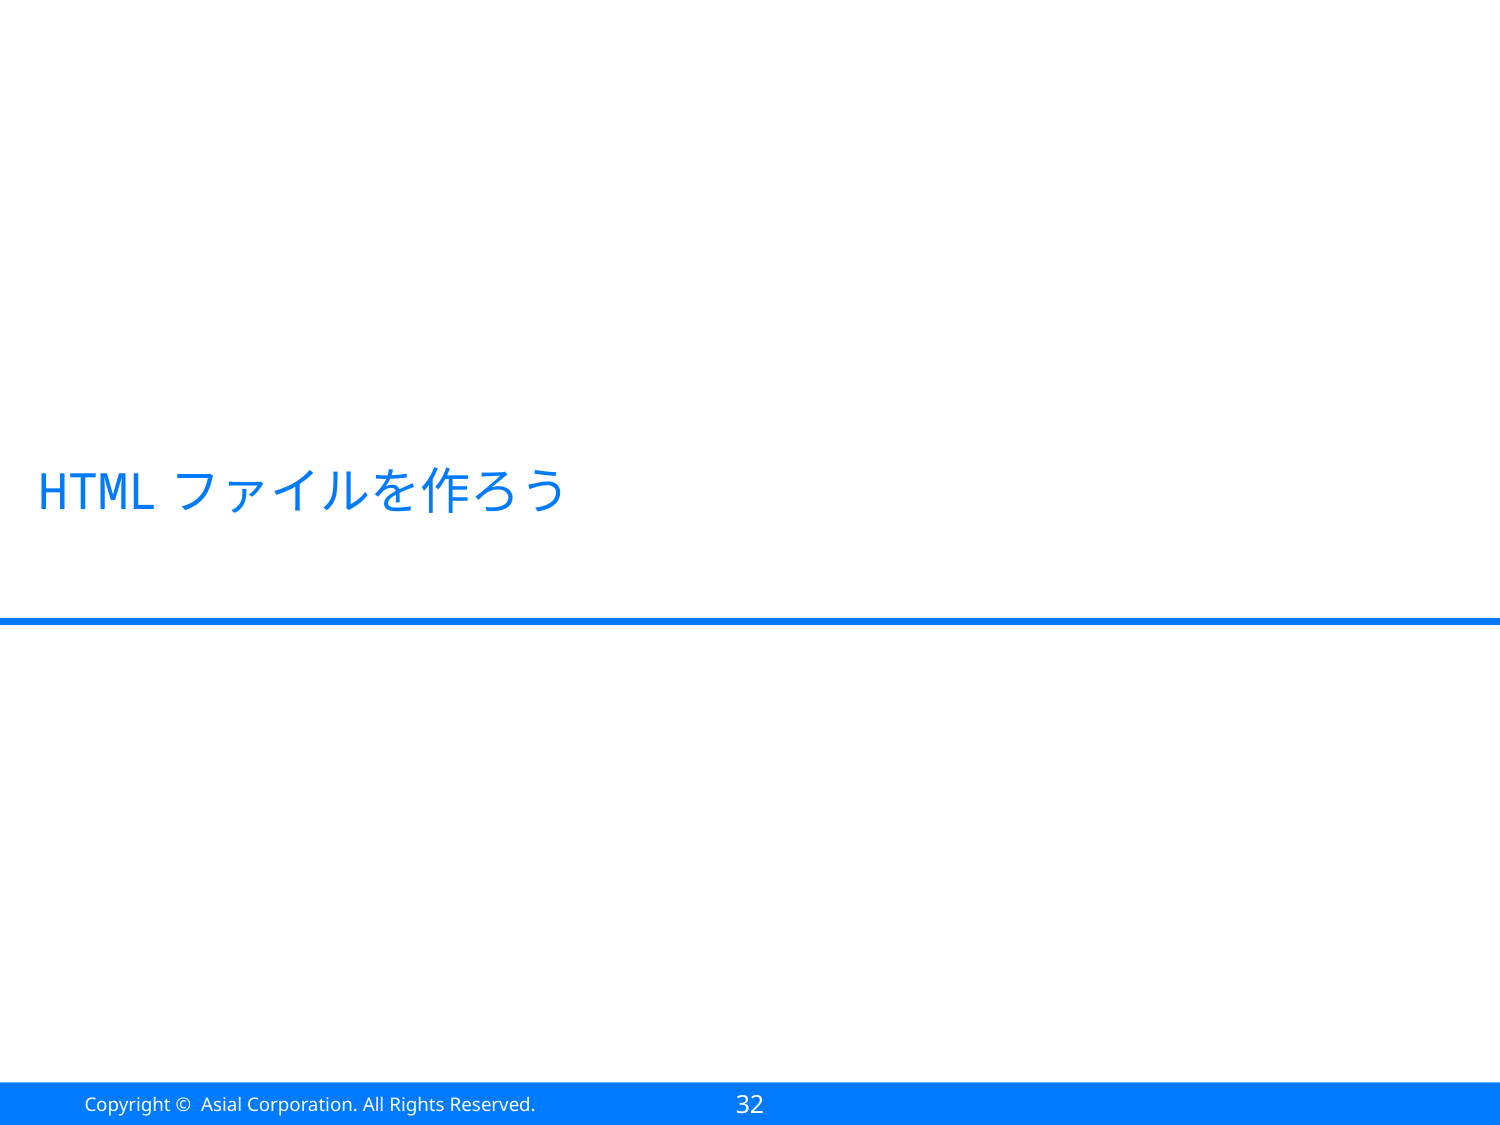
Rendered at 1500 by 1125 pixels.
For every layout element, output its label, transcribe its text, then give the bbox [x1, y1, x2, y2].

slide_number 32 [581, 1075, 919, 1125]
list HTMLファイルを作ろう [23, 444, 1500, 536]
